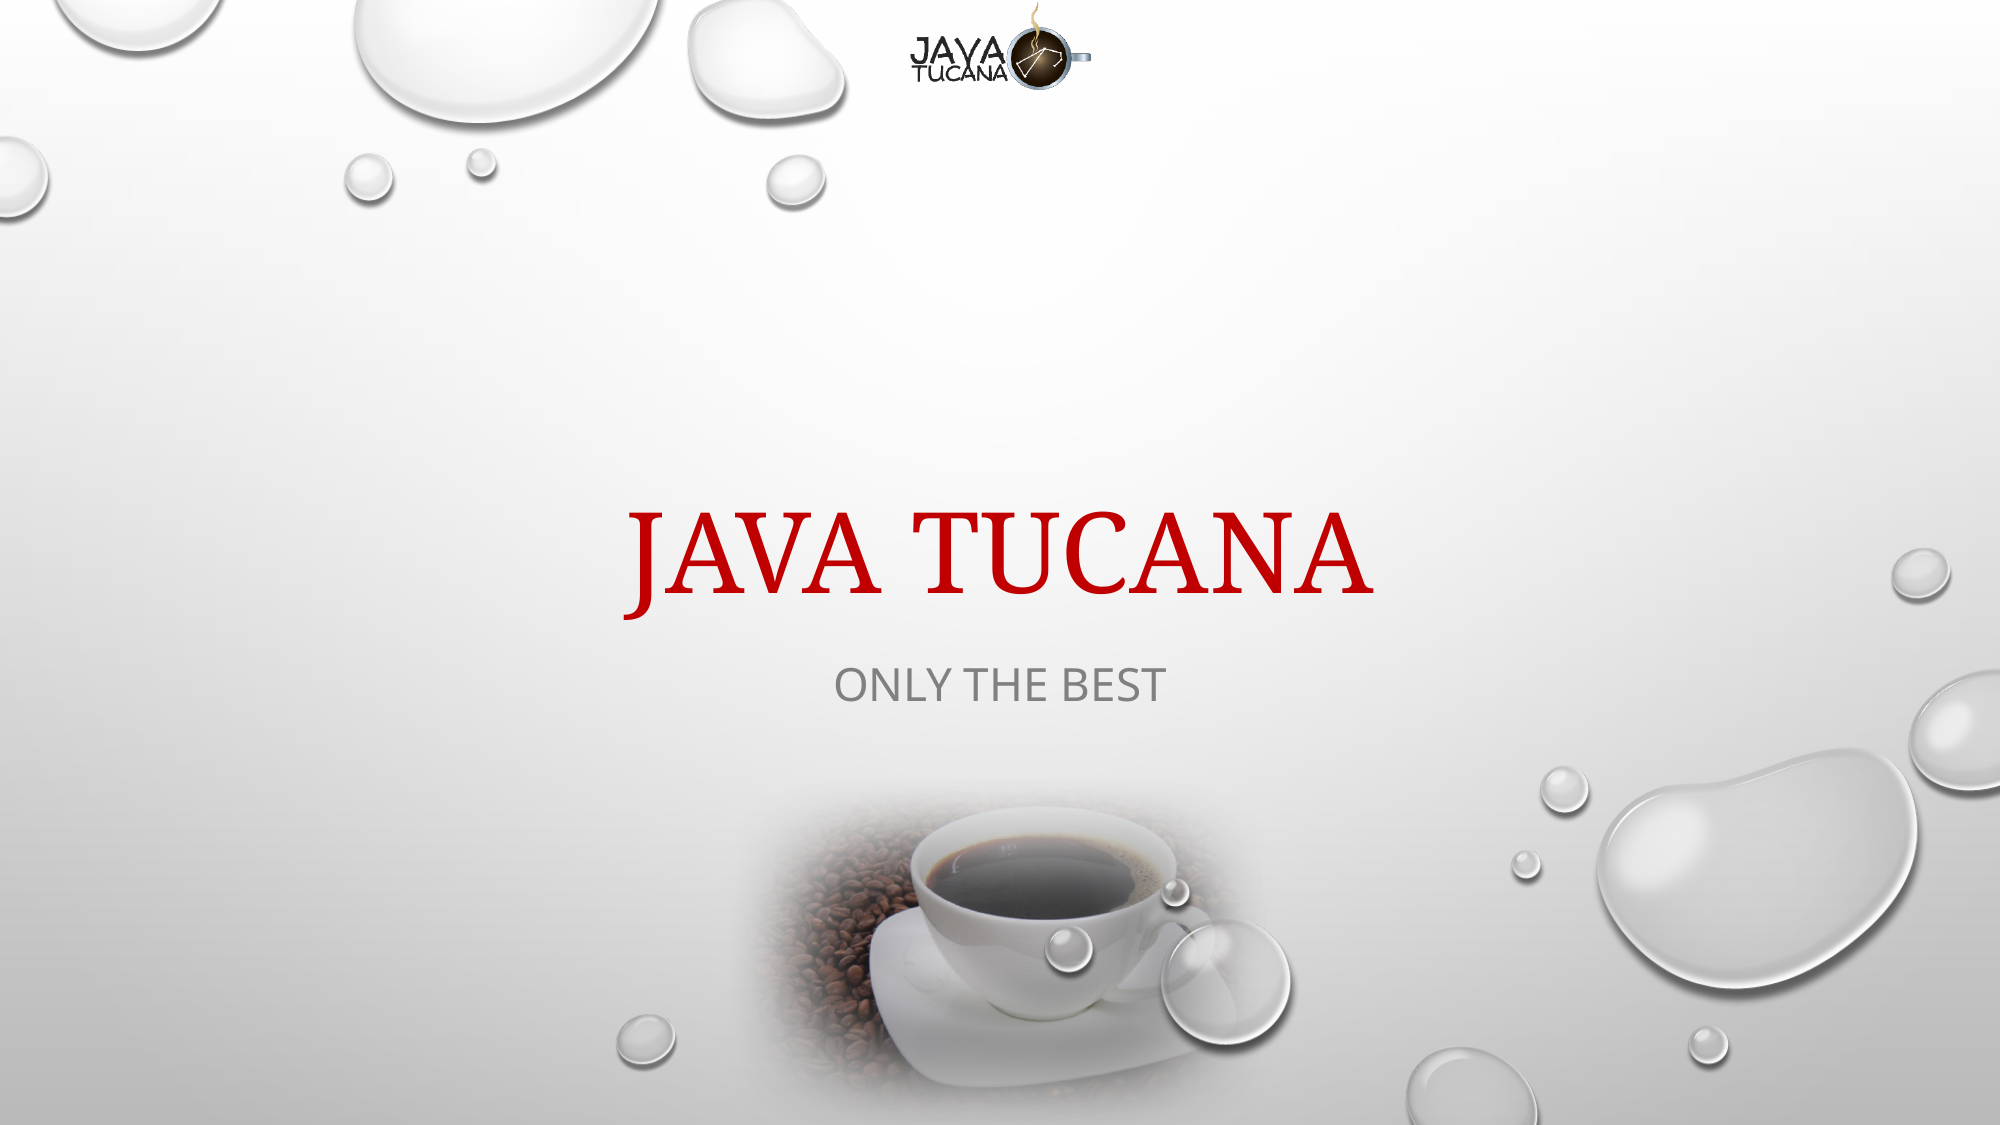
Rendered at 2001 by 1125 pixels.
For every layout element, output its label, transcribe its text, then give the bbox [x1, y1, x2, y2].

picture [0, 0, 2000, 1125]
subtitle Only the Best [287, 637, 1713, 863]
title Java Tucana [287, 213, 1713, 625]
